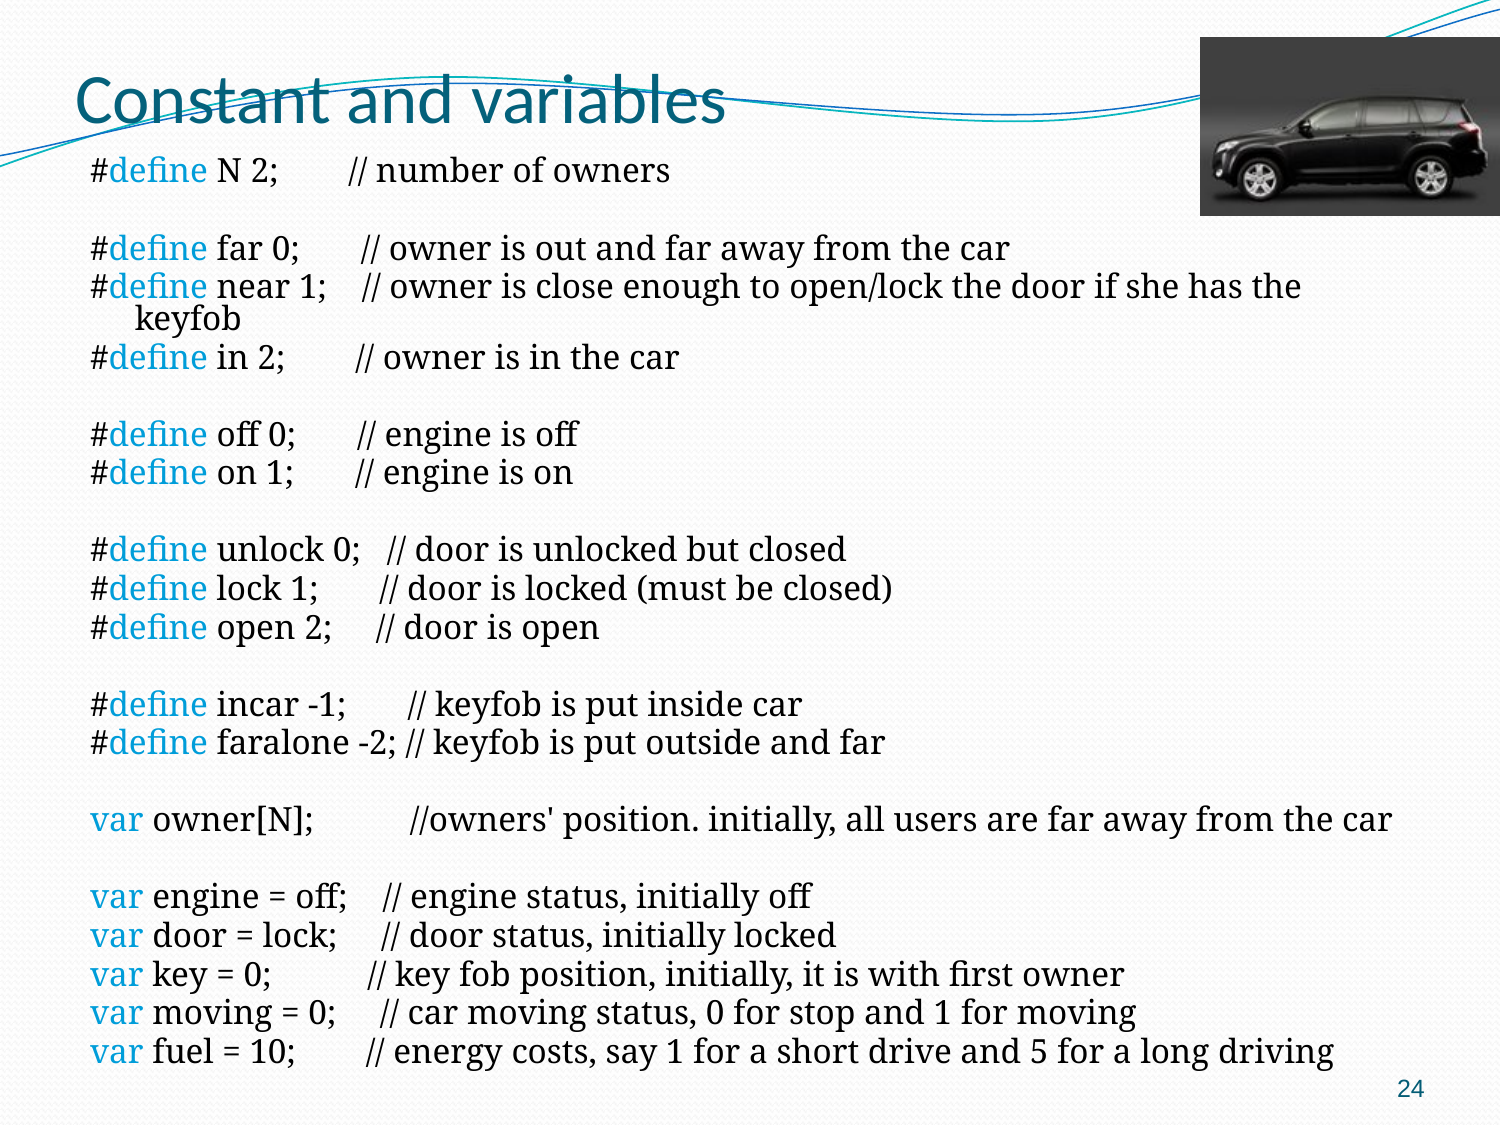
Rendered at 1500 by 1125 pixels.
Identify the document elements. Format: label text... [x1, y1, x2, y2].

slide_number 24 [1299, 1042, 1425, 1103]
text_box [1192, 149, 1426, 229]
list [1192, 44, 1197, 138]
title Constant and variables [74, 44, 1193, 138]
list #define N 2; // number of owners #define far 0; // owner is out and far away from the car #define near 1; // owner is close enough to open/lock the door if she has the keyfob #define in 2; // owner is in the car #define off 0; // engine is off #define on 1; // engine is on #define unlock 0; // door is unlocked but closed #define lock 1; // door is locked (must be closed) #define open 2; // door is open #define incar -1; // keyfob is put inside car #define faralone -2; // keyfob is put outside and far var owner[N]; //owners' position. initially, all users are far away from the car var engine = off; // engine status, initially off var door = lock; // door status, initially locked var key = 0; // key fob position, initially, it is with first owner var moving = 0; // car moving status, 0 for stop and 1 for moving var fuel = 10; // energy costs, say 1 for a short drive and 5 for a long driving [74, 149, 1426, 1125]
picture [1199, 37, 1500, 217]
